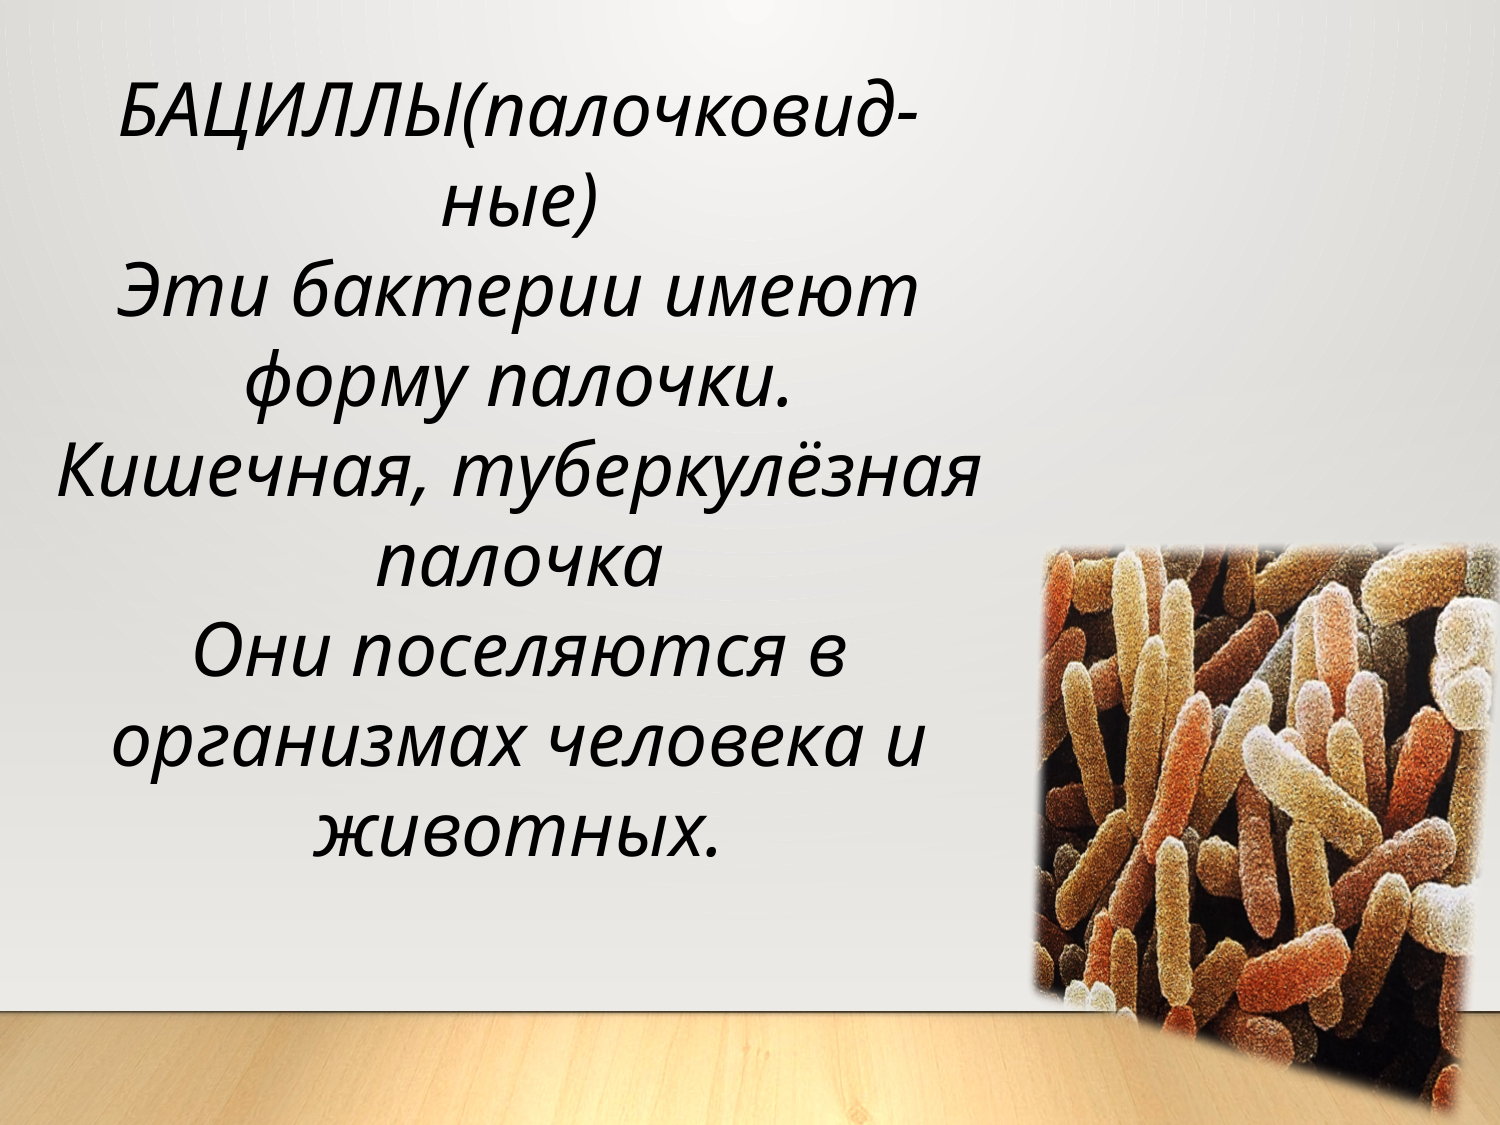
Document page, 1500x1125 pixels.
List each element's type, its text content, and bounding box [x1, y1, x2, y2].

picture [0, 526, 1500, 1125]
text_box БАЦИЛЛЫ(палочковид-ные) Эти бактерии имеют форму палочки. Кишечная, туберкулёзная палочка Они поселяются в организмах человека и животных. [29, 54, 1010, 880]
